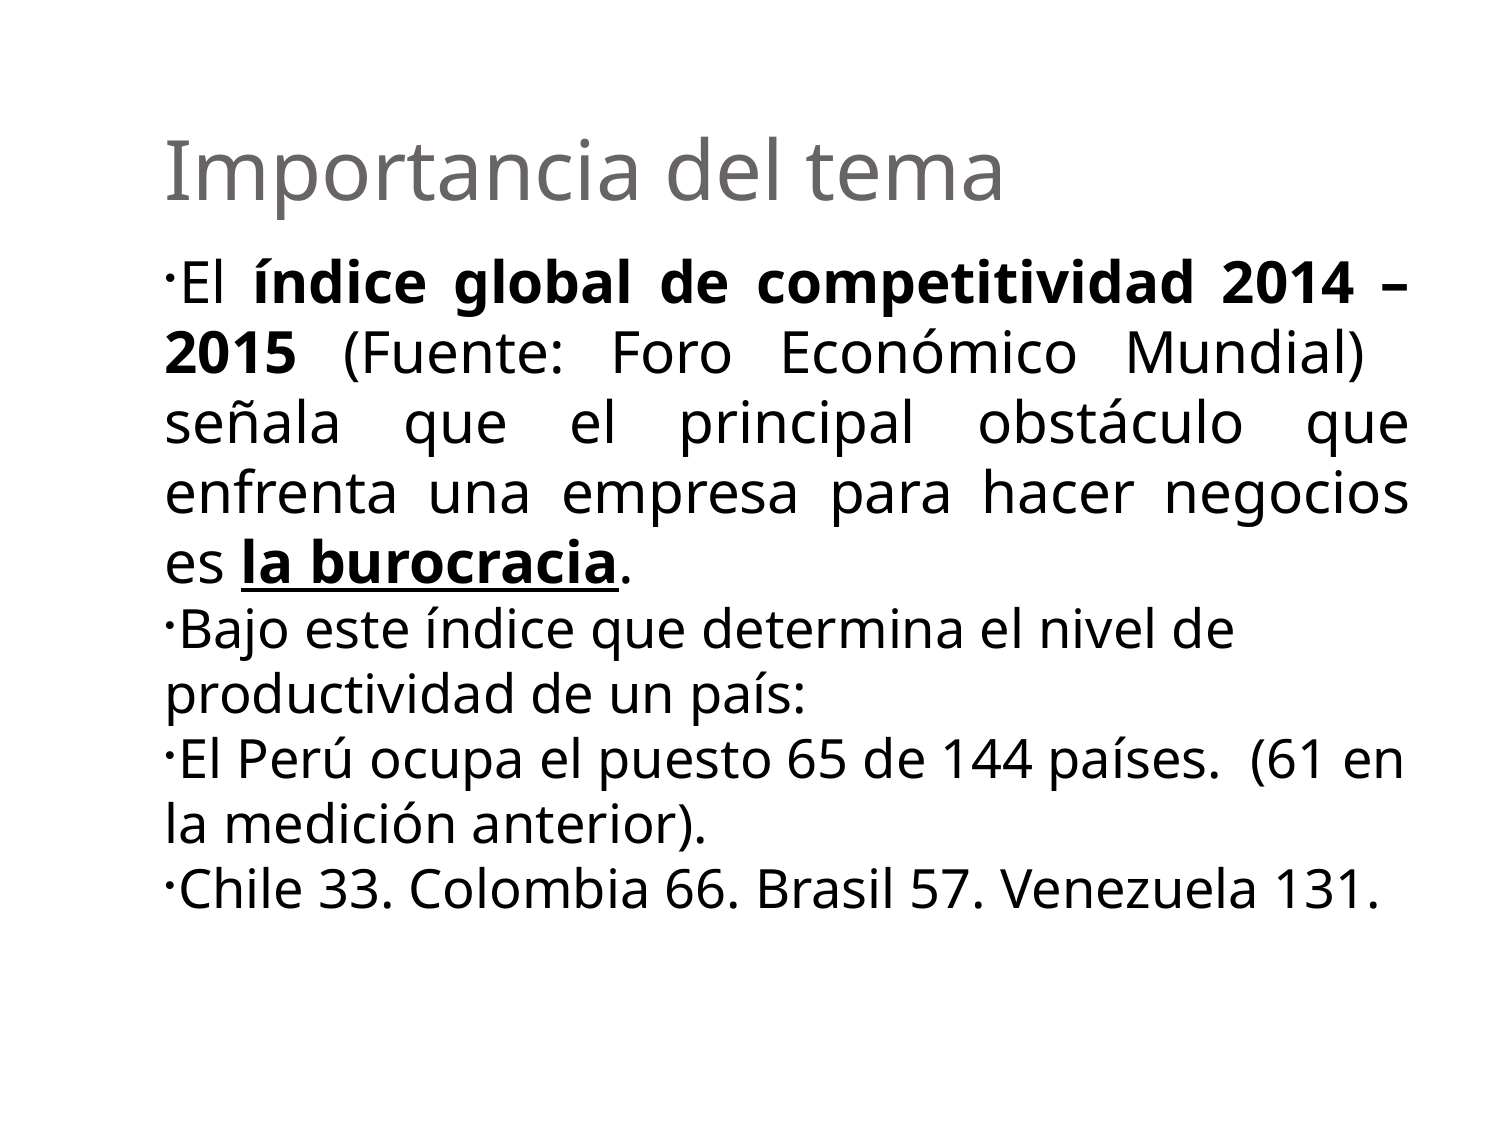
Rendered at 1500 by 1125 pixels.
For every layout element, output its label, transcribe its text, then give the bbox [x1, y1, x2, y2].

text_box Importancia del tema [150, 45, 1425, 233]
text_box El índice global de competitividad 2014 – 2015 (Fuente: Foro Económico Mundial) señala que el principal obstáculo que enfrenta una empresa para hacer negocios es la burocracia. Bajo este índice que determina el nivel de productividad de un país: El Perú ocupa el puesto 65 de 144 países. (61 en la medición anterior). Chile 33. Colombia 66. Brasil 57. Venezuela 131. [150, 237, 1425, 988]
